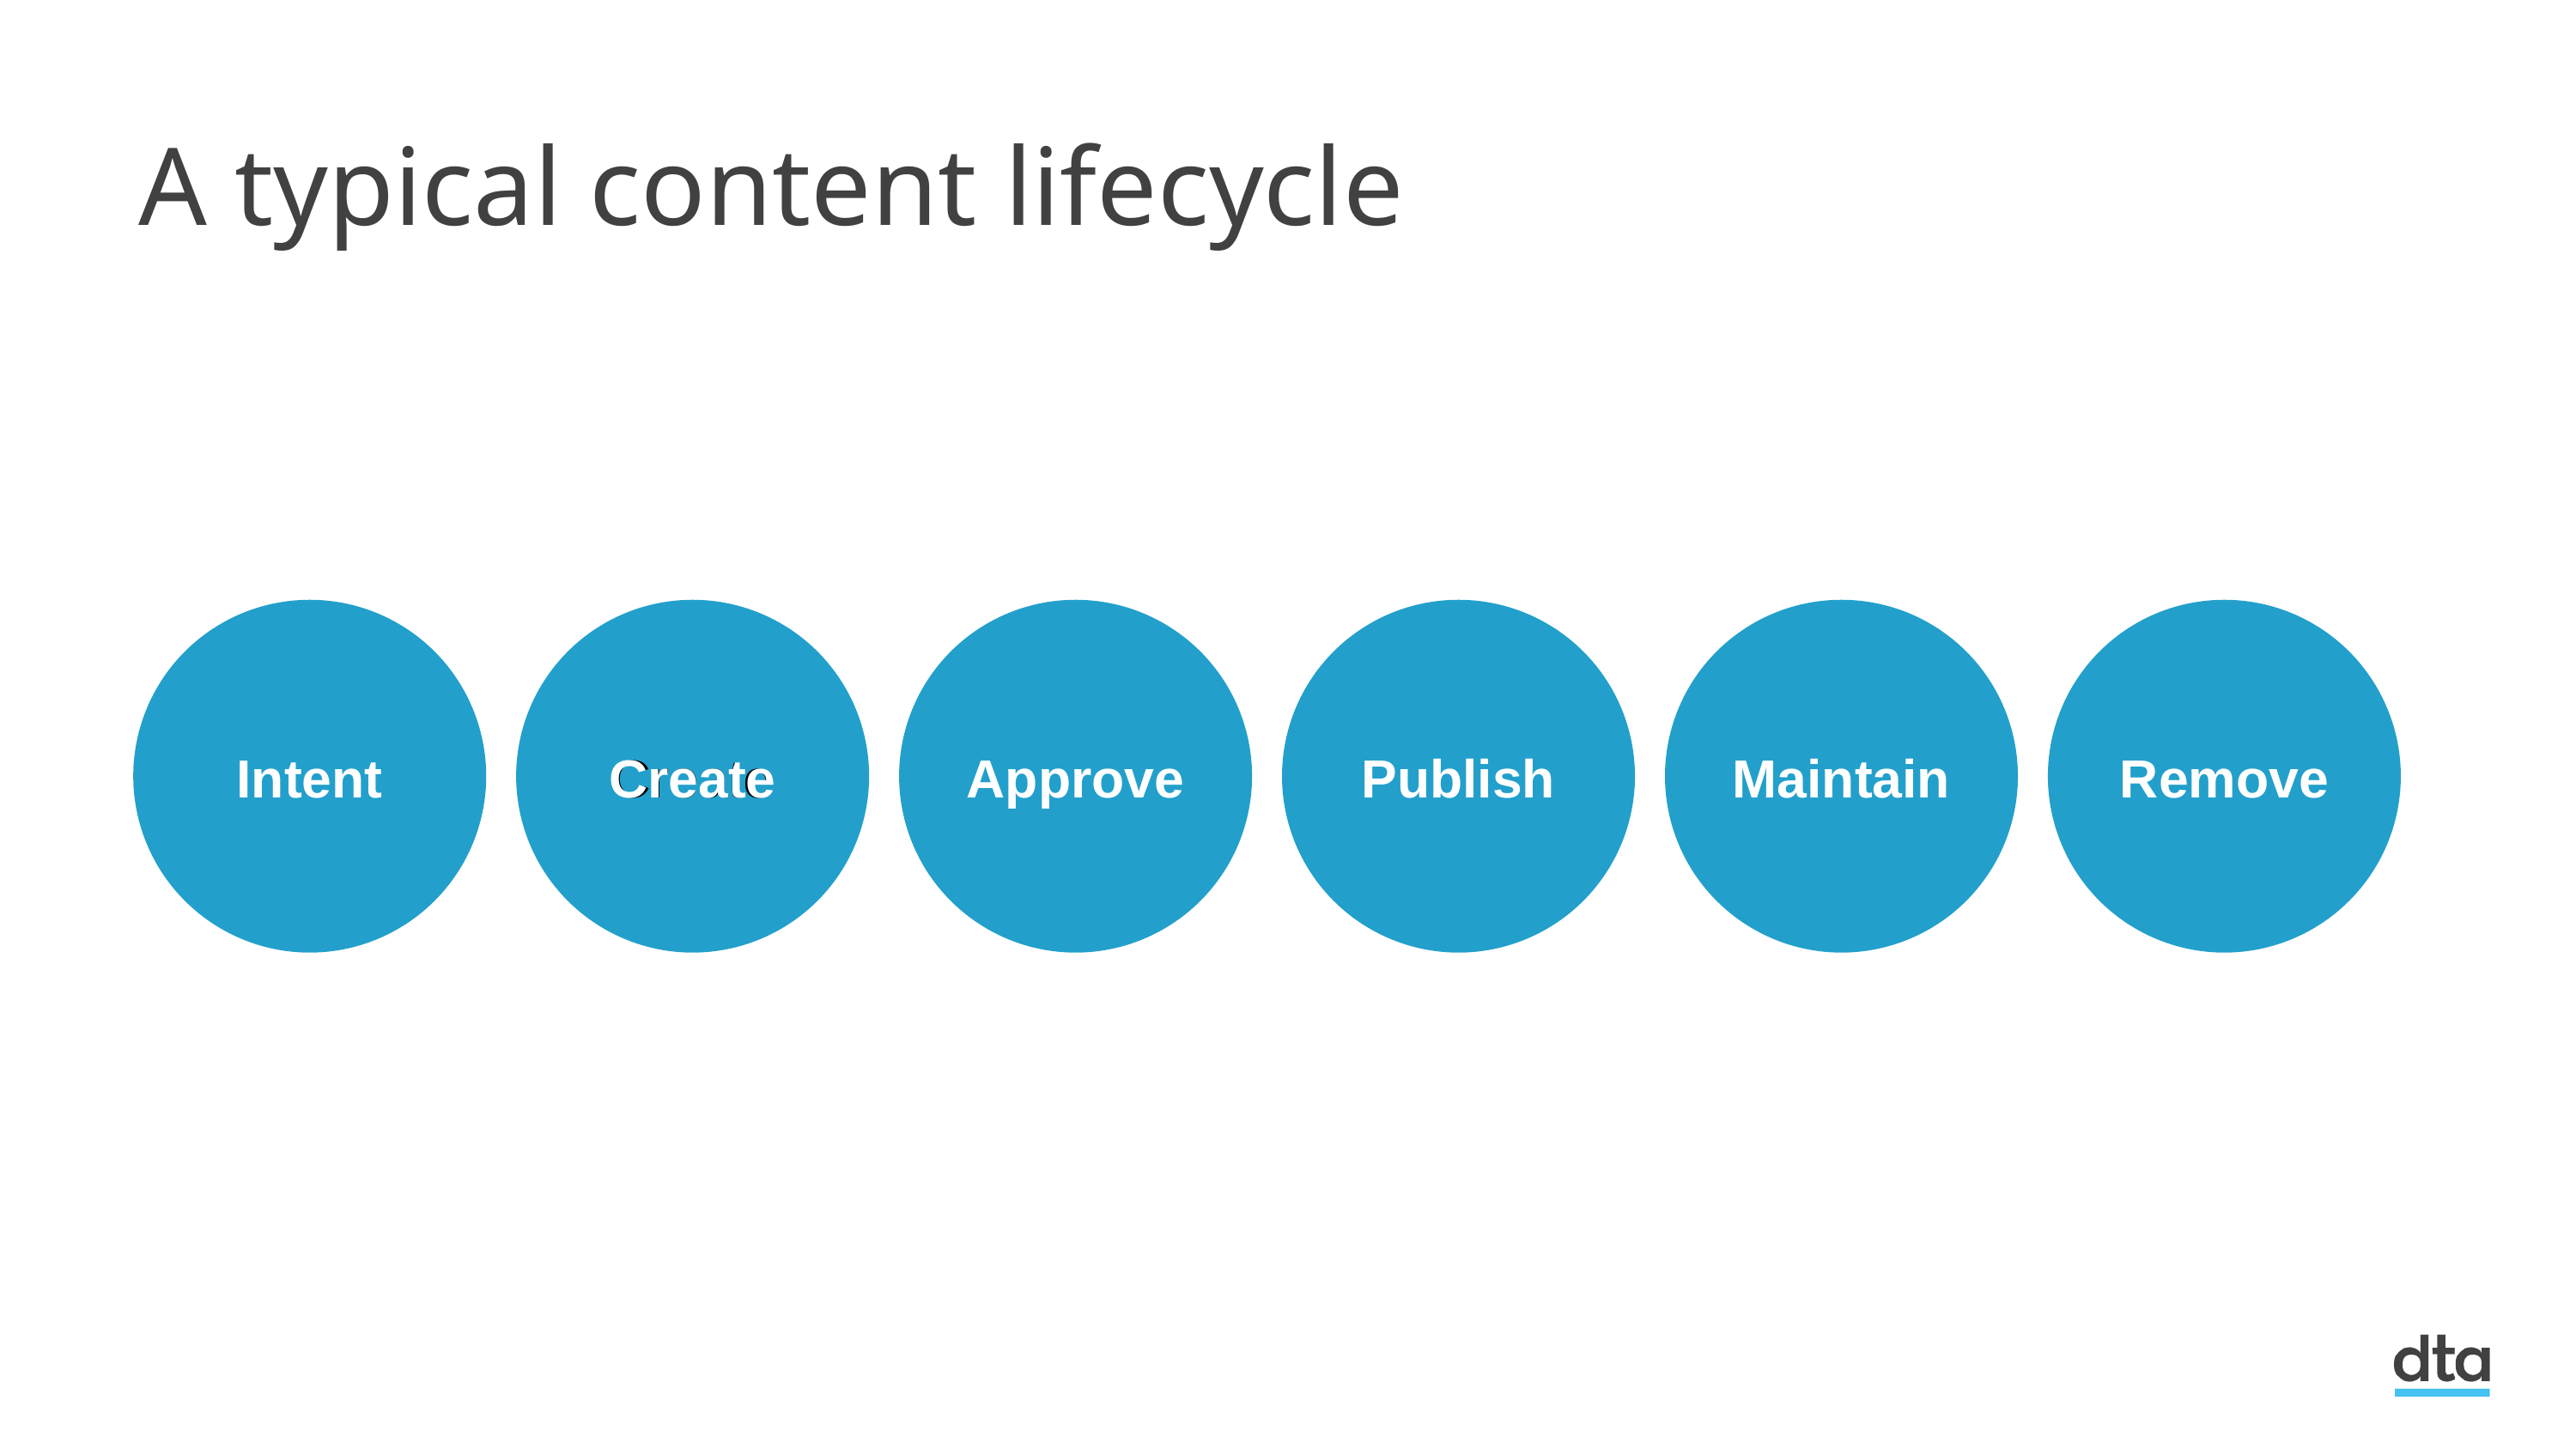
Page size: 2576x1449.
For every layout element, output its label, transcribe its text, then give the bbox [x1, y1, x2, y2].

text_box [911, 599, 1240, 712]
text_box Approve [899, 712, 1253, 840]
text_box [1294, 840, 1623, 953]
text_box Create [528, 599, 857, 712]
text_box [1677, 599, 2006, 712]
text_box Create [528, 840, 858, 953]
text_box Publish [1282, 712, 1635, 840]
text_box [1294, 599, 1623, 712]
text_box Intent [133, 712, 487, 840]
text_box A typical content lifecycle [133, 112, 2016, 328]
text_box [2060, 840, 2389, 953]
picture [2394, 1334, 2490, 1397]
text_box [911, 840, 1241, 953]
text_box [145, 840, 475, 953]
text_box [145, 599, 474, 712]
text_box [2060, 599, 2389, 712]
text_box Remove [2047, 712, 2401, 840]
text_box [1677, 840, 2006, 953]
text_box Create [516, 712, 870, 840]
text_box Maintain [1665, 712, 2018, 840]
